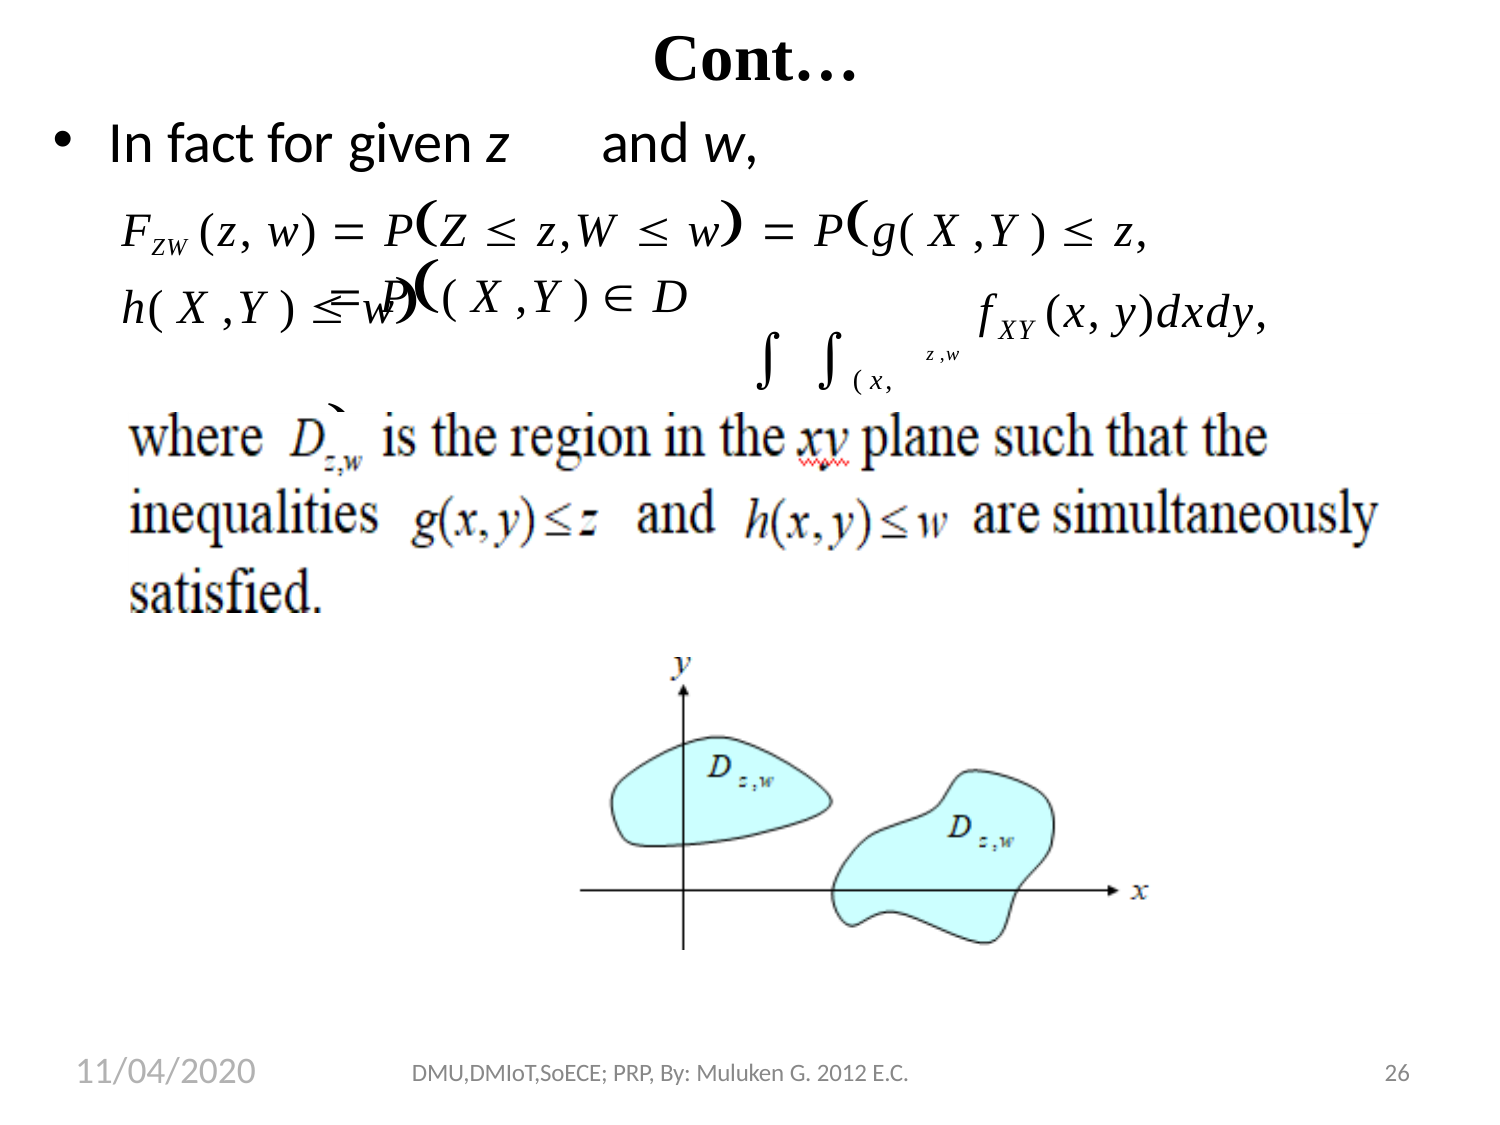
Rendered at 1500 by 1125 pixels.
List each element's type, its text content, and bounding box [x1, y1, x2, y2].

slide_number 26 [1378, 1060, 1417, 1090]
text_box f (x, y)dxdy, [976, 276, 1270, 337]
text_box [127, 412, 1380, 613]
text_box [579, 657, 1151, 950]
text_box XY [996, 337, 1039, 345]
text_box Cont… In fact for given z and w, FZW (z, w)  PZ  z,W  w  Pg( X ,Y )  z, h( X ,Y )  w [46, 0, 1327, 337]
text_box  P( X ,Y )  D  z,w [324, 252, 741, 412]
text_box  ( x, y)D [743, 278, 933, 412]
footer DMU,DMIoT,SoECE; PRP, By: Muluken G. 2012 E.C. [409, 1060, 978, 1125]
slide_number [75, 1046, 420, 1103]
text_box z ,w [933, 337, 961, 365]
